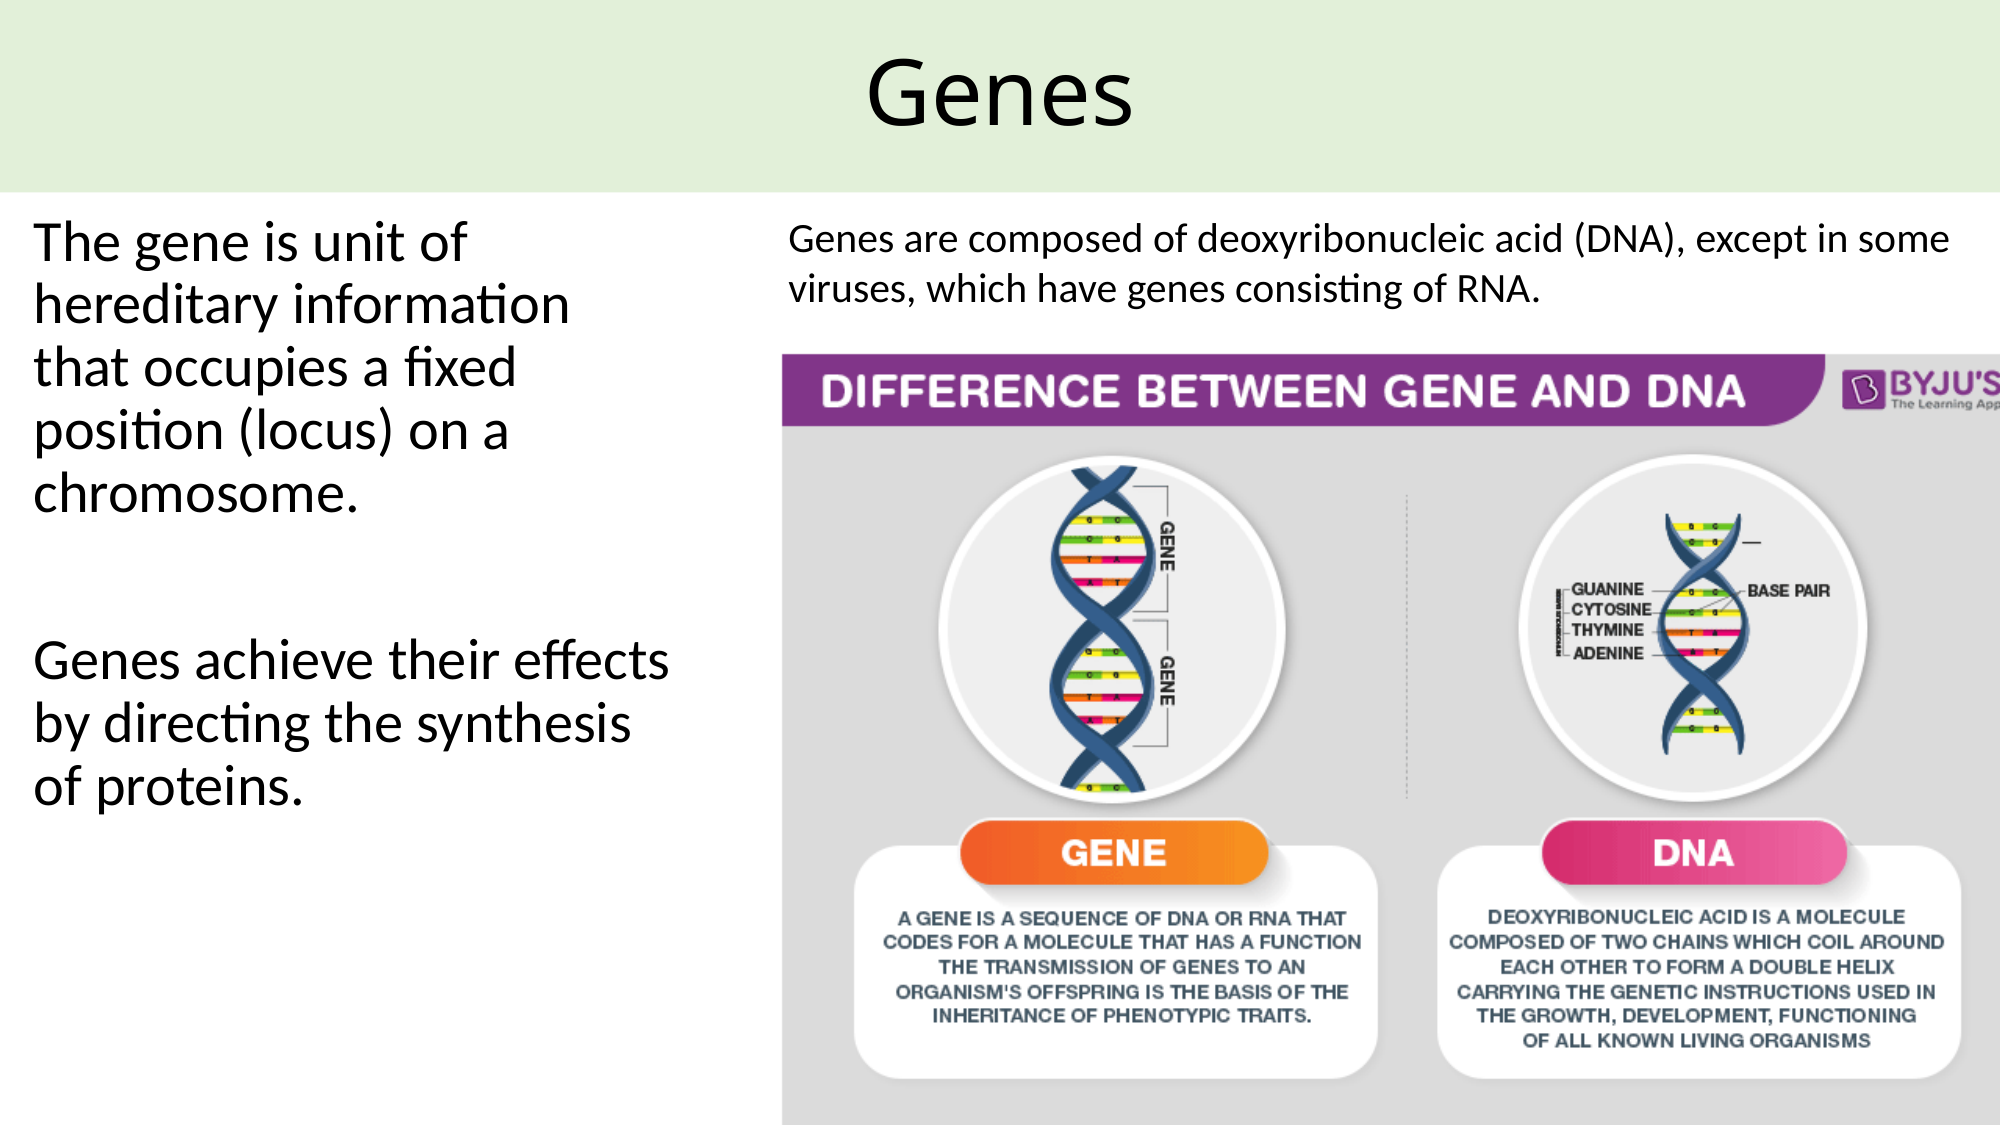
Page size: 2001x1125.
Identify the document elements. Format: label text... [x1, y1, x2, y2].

list The gene is unit of hereditary information that occupies a fixed position (locus) on a chromosome. Genes achieve their effects by directing the synthesis of proteins. [18, 203, 692, 1096]
text_box Genes are composed of deoxyribonucleic acid (DNA), except in some viruses, which have genes consisting of RNA. [773, 203, 2000, 318]
text_box Genes [0, 0, 2000, 193]
picture [773, 345, 2000, 1125]
